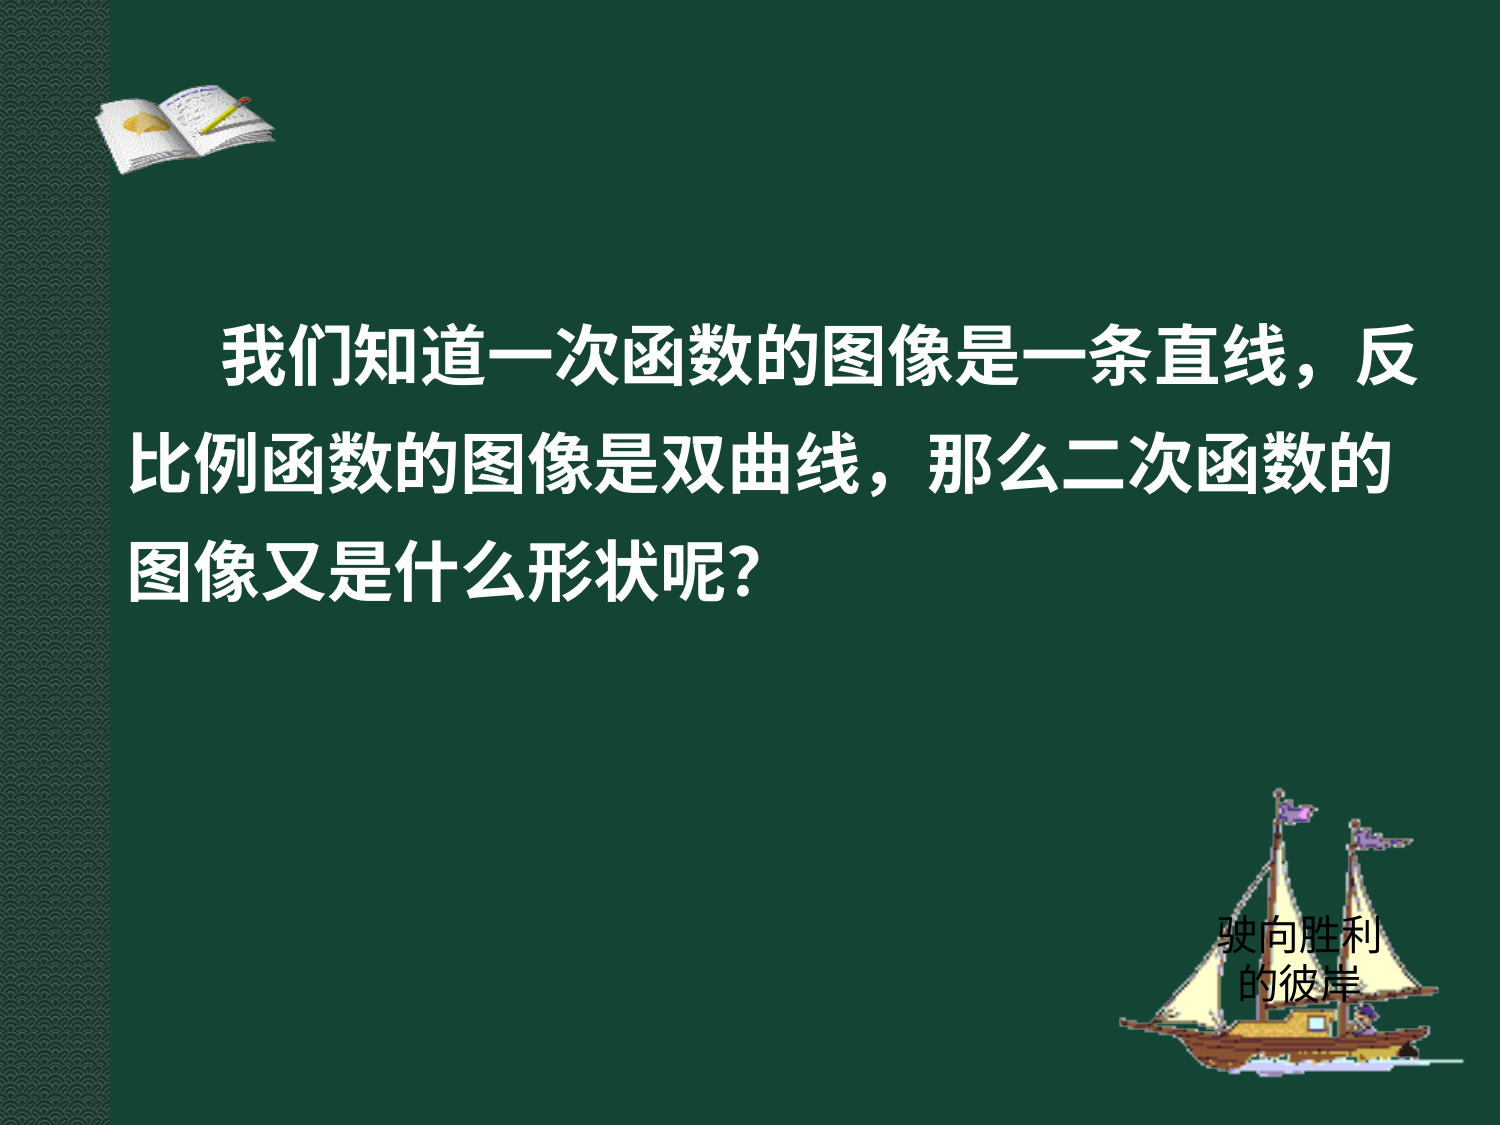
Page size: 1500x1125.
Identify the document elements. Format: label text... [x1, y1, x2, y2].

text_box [1117, 780, 1500, 1083]
picture [87, 65, 290, 180]
text_box 我们知道一次函数的图像是一条直线，反比例函数的图像是双曲线，那么二次函数的图像又是什么形状呢？ [112, 278, 1453, 618]
